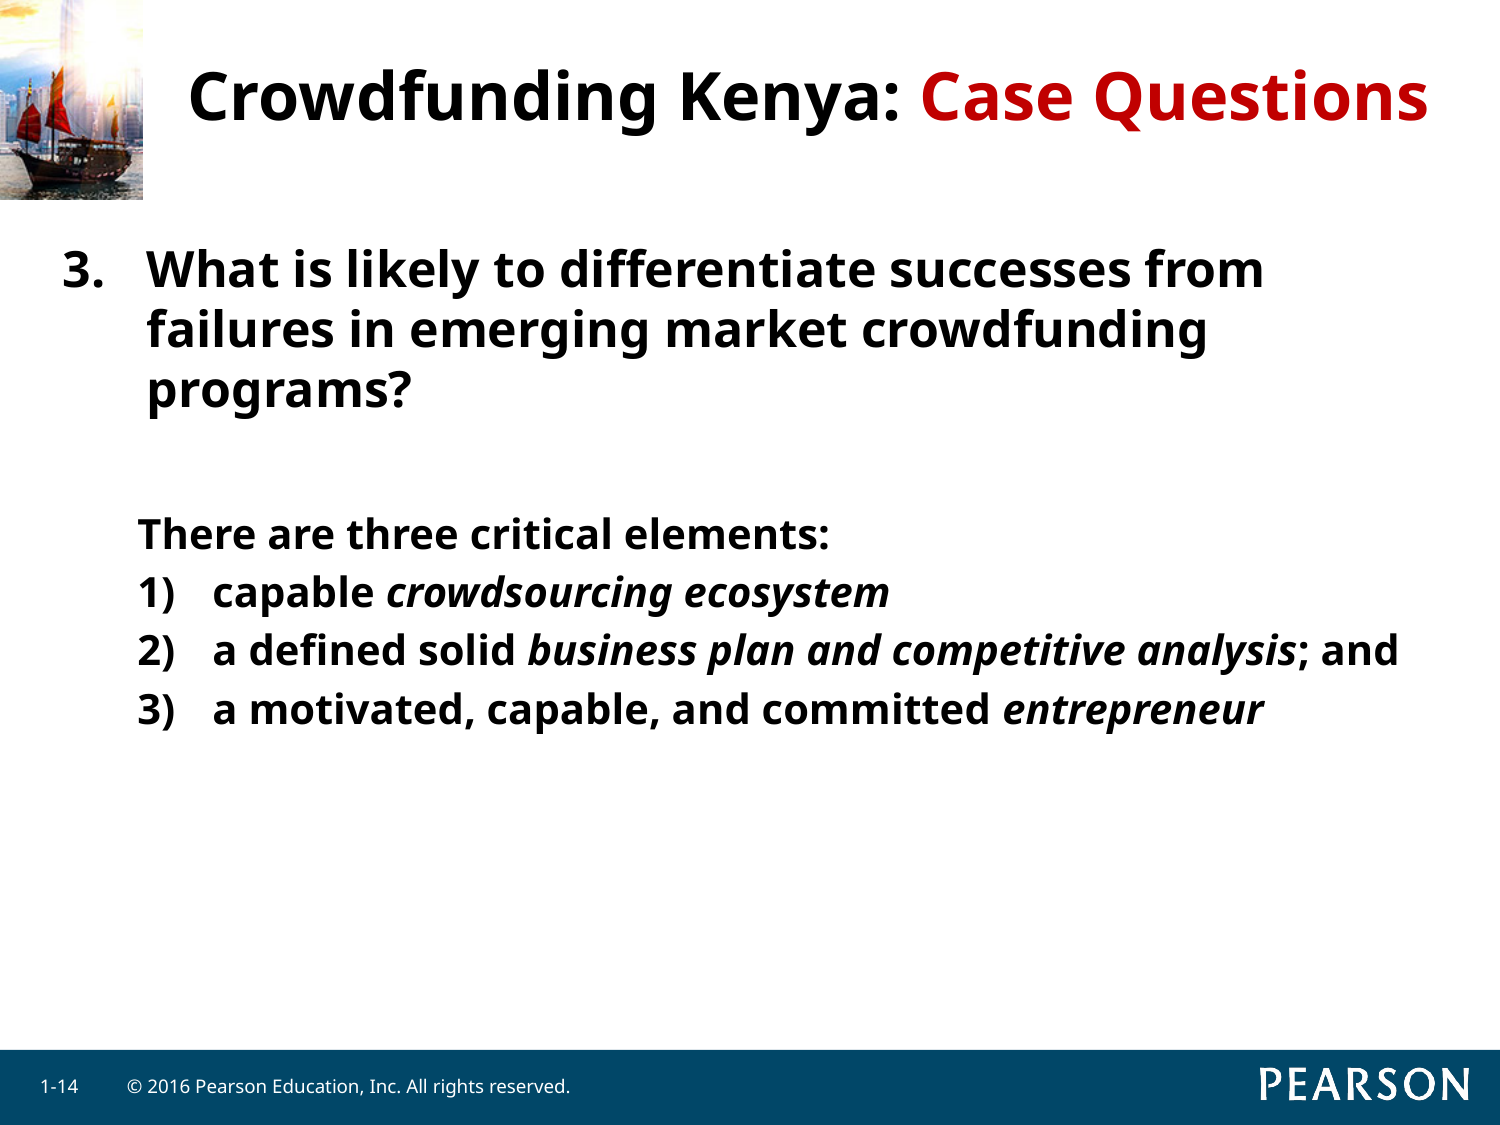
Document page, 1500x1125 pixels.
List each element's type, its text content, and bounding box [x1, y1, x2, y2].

picture [0, 0, 143, 200]
title Crowdfunding Kenya: Case Questions [187, 0, 1450, 188]
list What is likely to differentiate successes from failures in emerging market crowdfunding programs? There are three critical elements: capable crowdsourcing ecosystem a defined solid business plan and competitive analysis; and a motivated, capable, and committed entrepreneur [62, 237, 1438, 1000]
